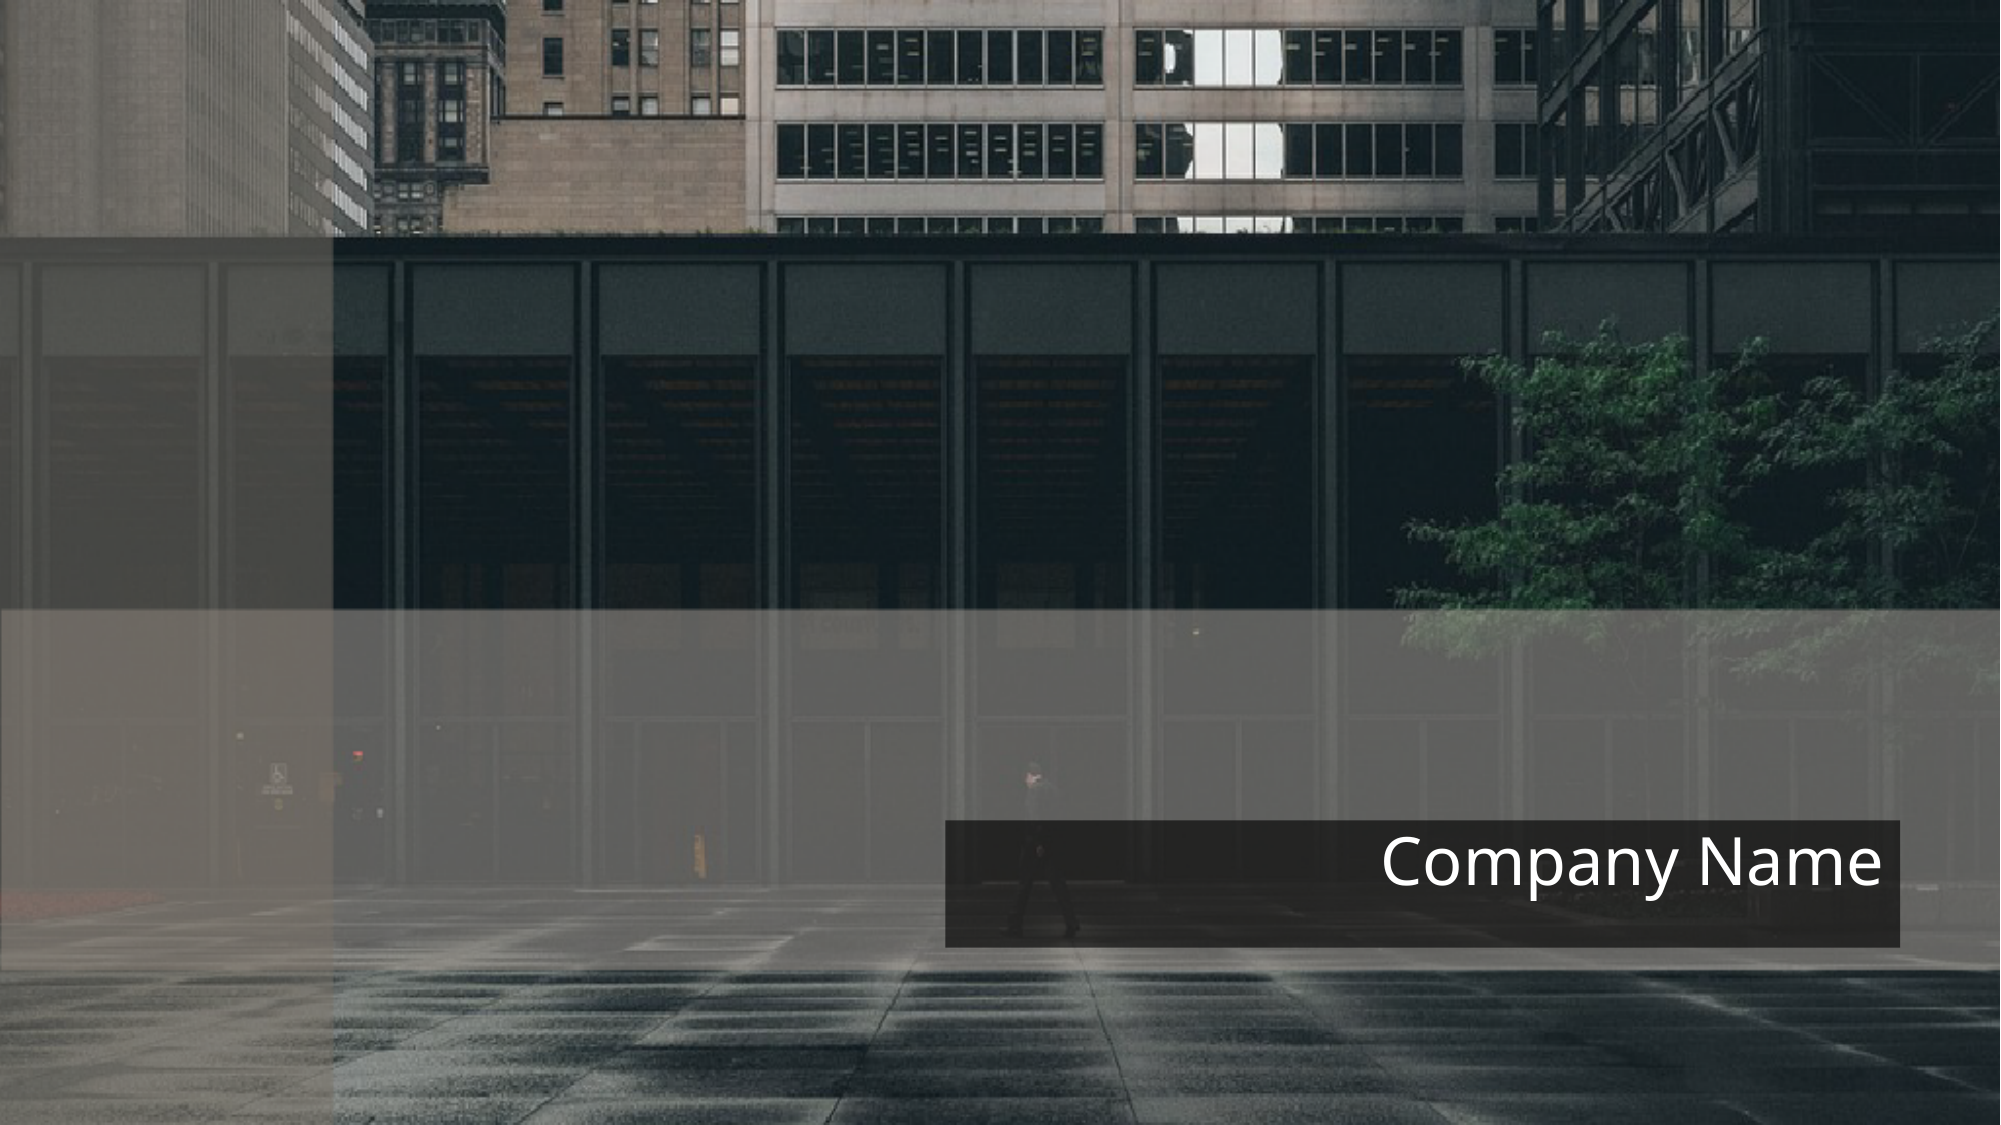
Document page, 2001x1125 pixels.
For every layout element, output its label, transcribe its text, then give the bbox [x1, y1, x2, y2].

list Company Name [945, 820, 1901, 948]
picture [0, 0, 2000, 1125]
